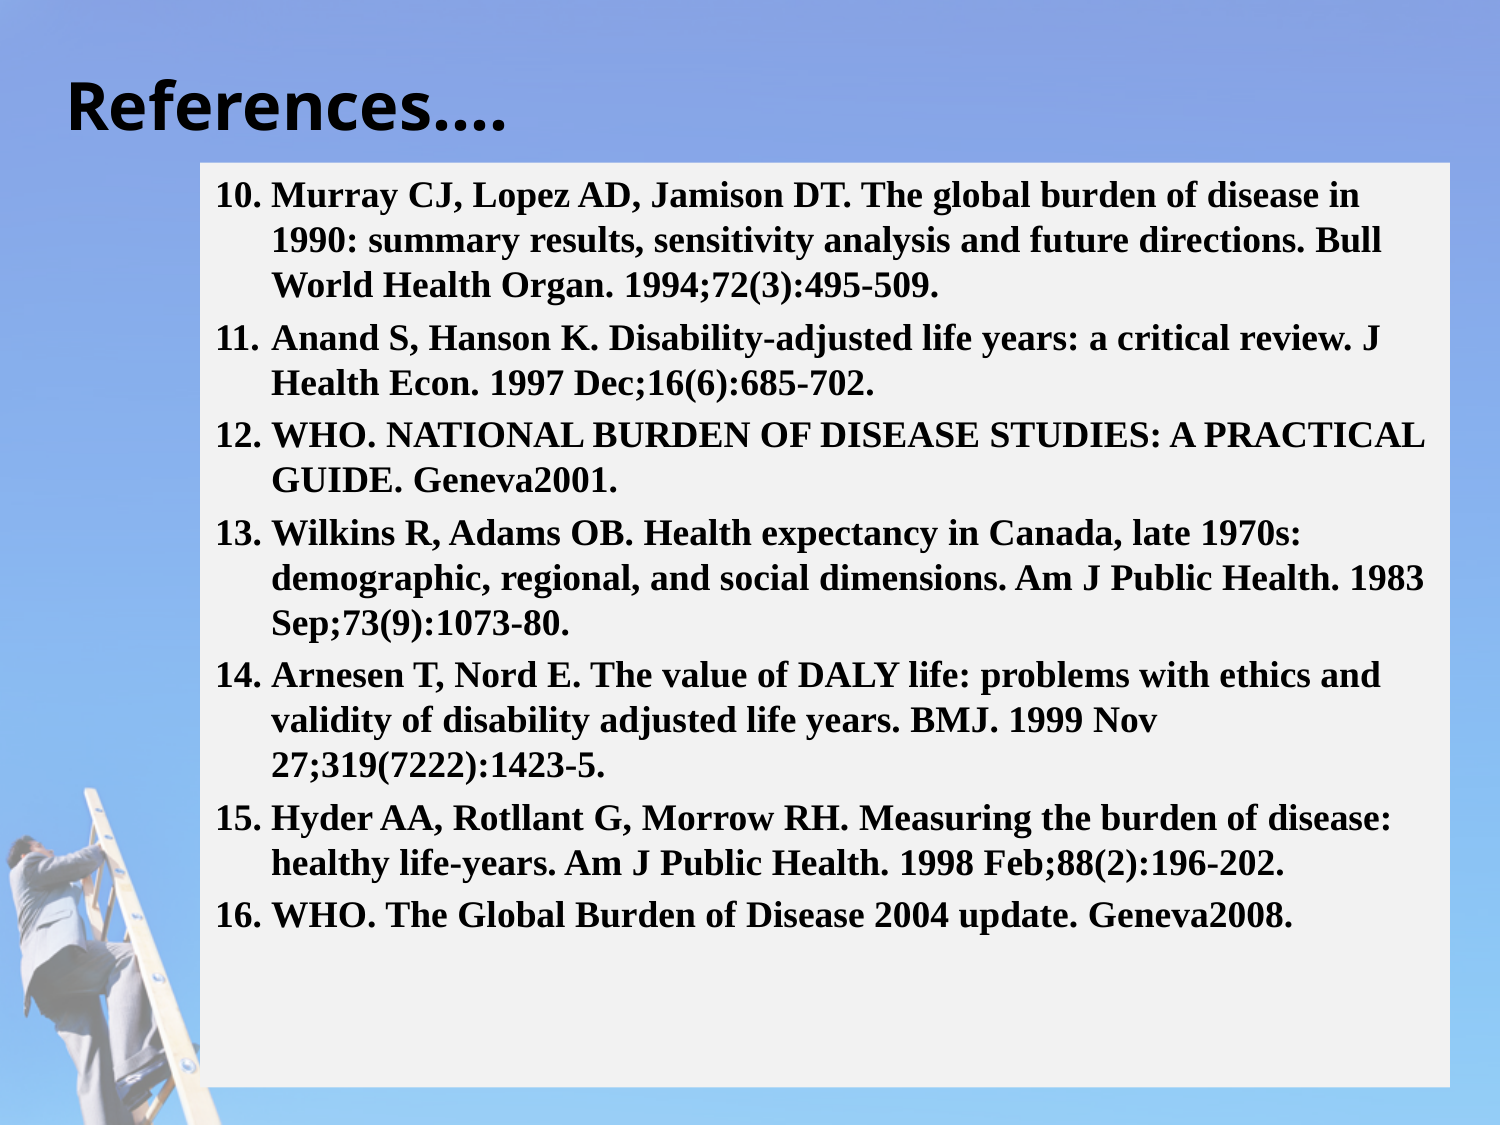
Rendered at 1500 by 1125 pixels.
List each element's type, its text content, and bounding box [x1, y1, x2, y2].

title References…. [49, 44, 1476, 163]
list 10. Murray CJ, Lopez AD, Jamison DT. The global burden of disease in 1990: summary results, sensitivity analysis and future directions. Bull World Health Organ. 1994;72(3):495-509. 11. Anand S, Hanson K. Disability-adjusted life years: a critical review. J Health Econ. 1997 Dec;16(6):685-702. 12. WHO. NATIONAL BURDEN OF DISEASE STUDIES: A PRACTICAL GUIDE. Geneva2001. 13. Wilkins R, Adams OB. Health expectancy in Canada, late 1970s: demographic, regional, and social dimensions. Am J Public Health. 1983 Sep;73(9):1073-80. Arnesen T, Nord E. The value of DALY life: problems with ethics and validity of disability adjusted life years. BMJ. 1999 Nov 27;319(7222):1423-5. Hyder AA, Rotllant G, Morrow RH. Measuring the burden of disease: healthy life-years. Am J Public Health. 1998 Feb;88(2):196-202. WHO. The Global Burden of Disease 2004 update. Geneva2008. [199, 162, 1451, 1088]
